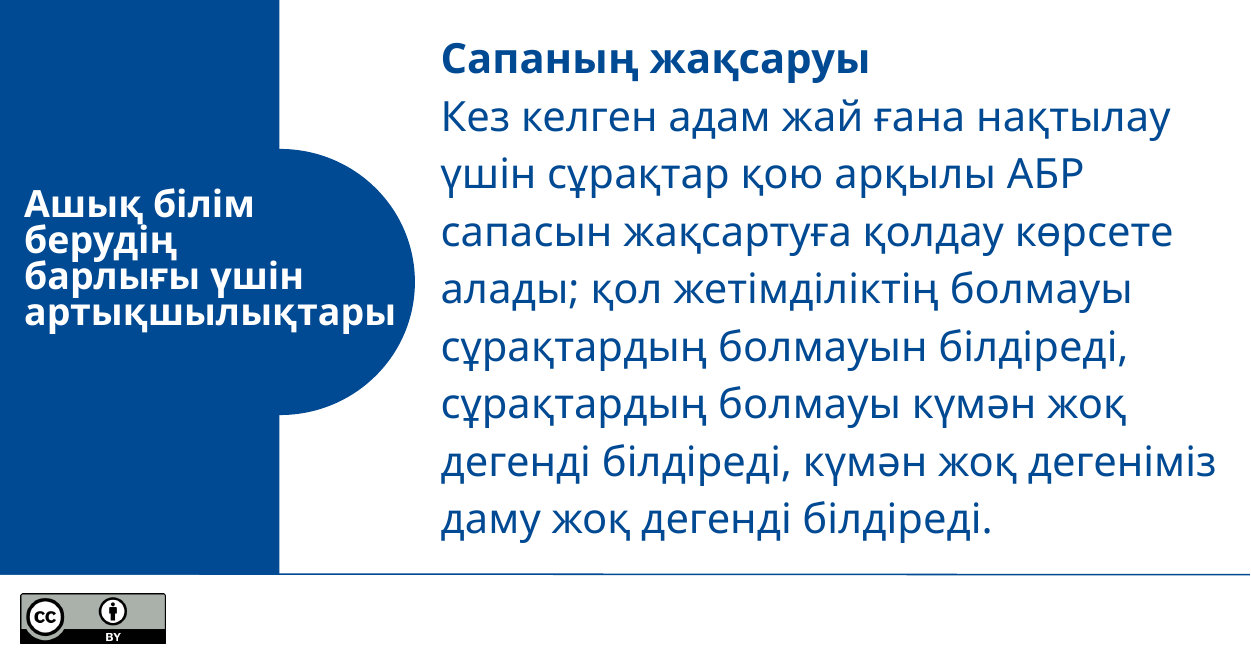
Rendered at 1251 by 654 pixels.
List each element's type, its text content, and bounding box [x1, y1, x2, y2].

text_box Ашық білім берудің барлығы үшін артықшылықтары [9, 173, 415, 348]
text_box Сапаның жақсаруы Кез келген адам жай ғана нақтылау үшін сұрақтар қою арқылы АБР сапасын жақсартуға қолдау көрсете алады; қол жетімділіктің болмауы сұрақтардың болмауын білдіреді, сұрақтардың болмауы күмән жоқ дегенді білдіреді, күмән жоқ дегеніміз даму жоқ дегенді білдіреді. [425, 9, 1250, 557]
picture [20, 592, 166, 645]
text_box [163, 348, 398, 416]
text_box [203, 148, 358, 173]
text_box [0, 0, 280, 573]
text_box [0, 582, 1250, 654]
